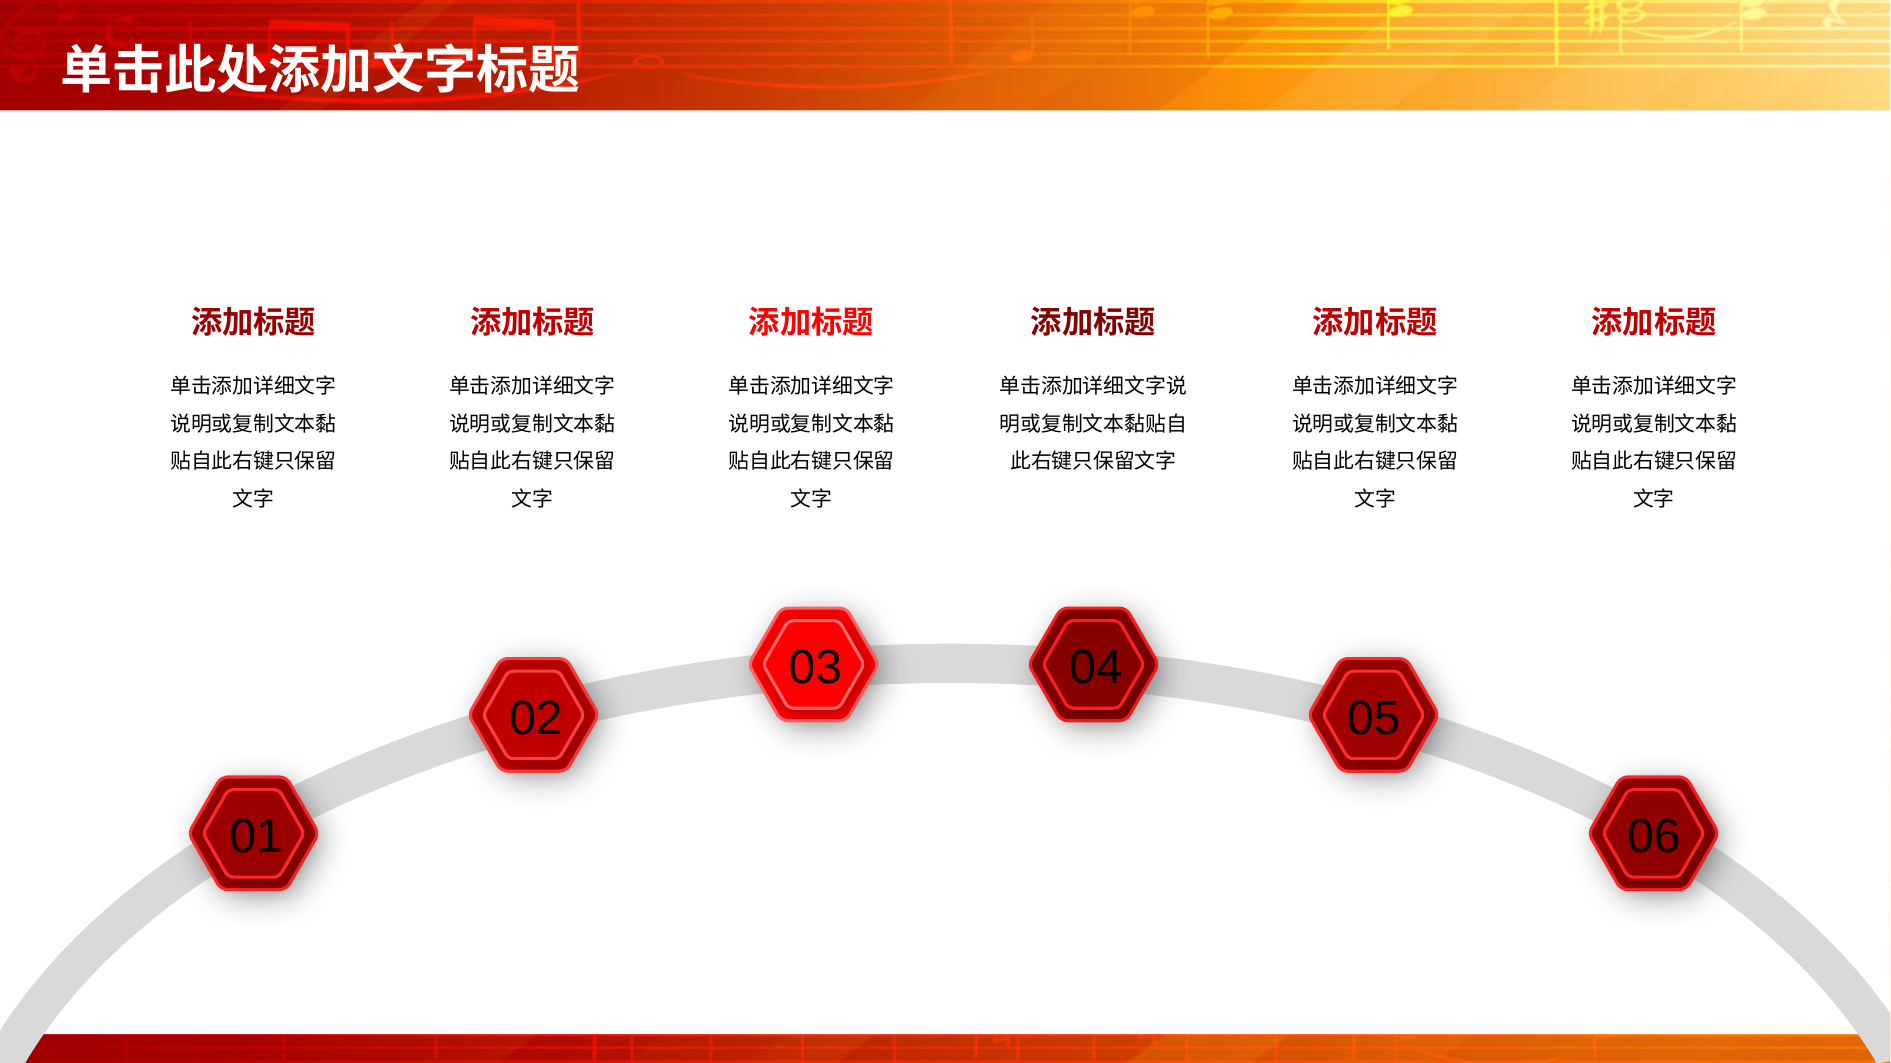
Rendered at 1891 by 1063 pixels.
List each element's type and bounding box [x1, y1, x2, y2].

text_box [1267, 295, 1483, 525]
text_box [0, 850, 194, 1063]
text_box [1589, 776, 1722, 890]
text_box [424, 295, 640, 525]
text_box [145, 295, 361, 525]
text_box [310, 717, 469, 811]
text_box [749, 608, 878, 721]
text_box [1029, 608, 1158, 721]
text_box [1309, 658, 1438, 772]
picture [27, 1035, 1874, 1063]
text_box [703, 295, 919, 525]
text_box [605, 655, 745, 717]
text_box [1446, 723, 1592, 818]
text_box [1717, 861, 1891, 1063]
text_box [469, 658, 598, 772]
text_box [982, 295, 1204, 482]
text_box [895, 642, 1026, 686]
text_box [1175, 658, 1309, 721]
text_box [1546, 295, 1762, 525]
text_box [190, 776, 318, 890]
picture [0, 0, 1891, 110]
